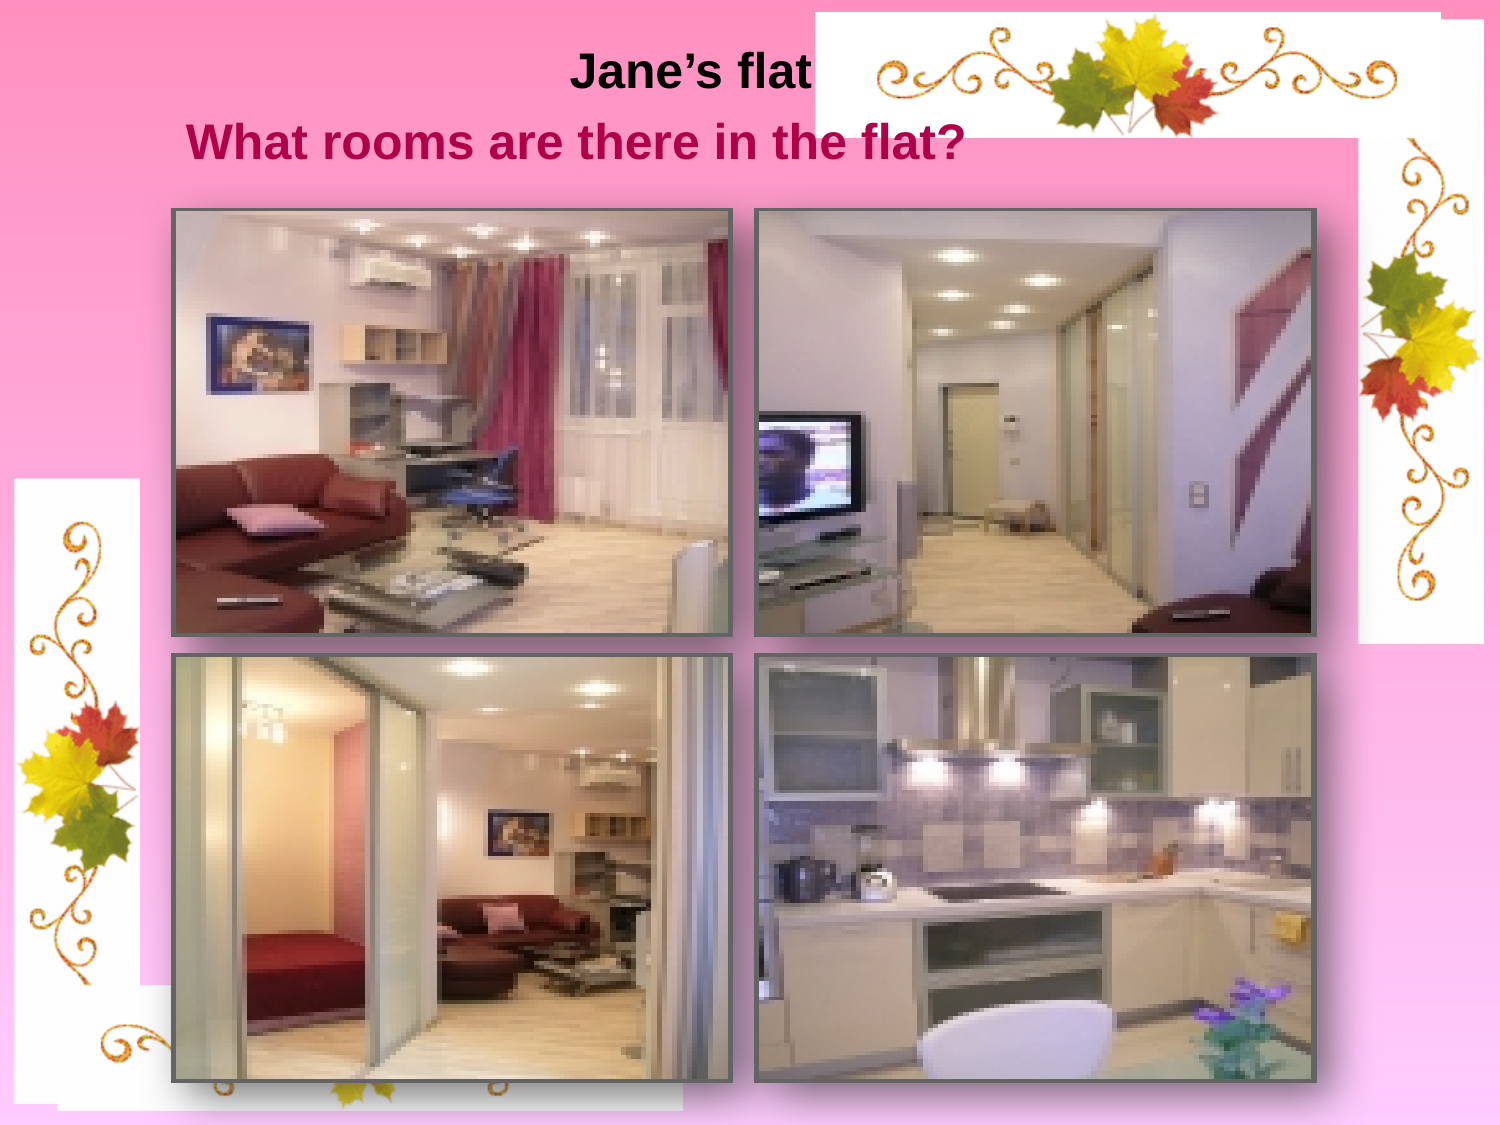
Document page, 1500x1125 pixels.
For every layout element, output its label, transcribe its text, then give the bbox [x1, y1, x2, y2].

picture [15, 479, 139, 1103]
picture [58, 207, 1318, 1110]
picture [815, 12, 1483, 643]
text_box What rooms are there in the flat? [171, 101, 987, 177]
text_box Jane’s flat [513, 30, 869, 106]
